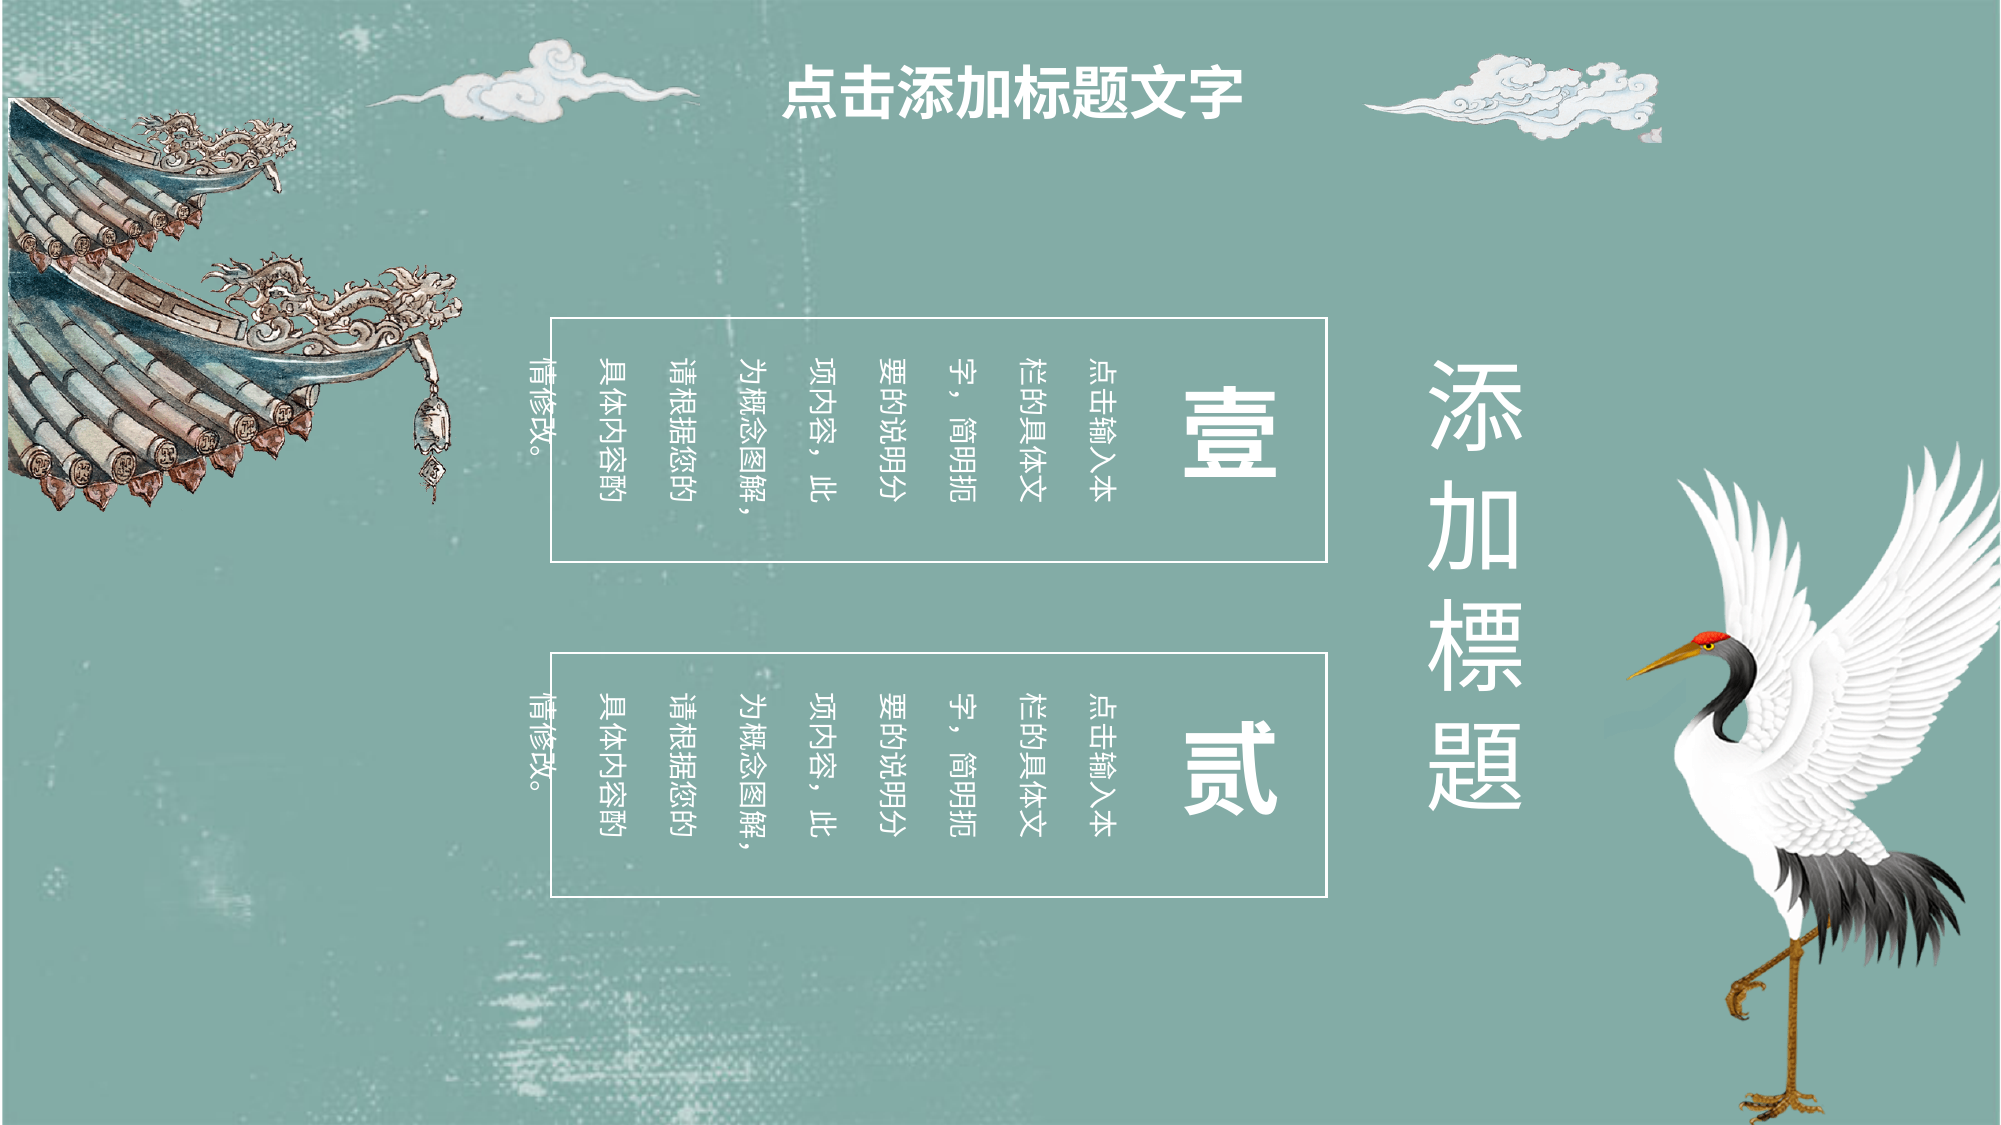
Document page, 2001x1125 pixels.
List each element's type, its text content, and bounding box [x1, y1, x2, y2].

text_box [550, 317, 1328, 563]
text_box 点击添加标题文字 [700, 49, 1326, 134]
text_box [550, 652, 1328, 898]
text_box 添加標 題 [1363, 335, 1588, 831]
picture [2, 0, 2001, 1125]
